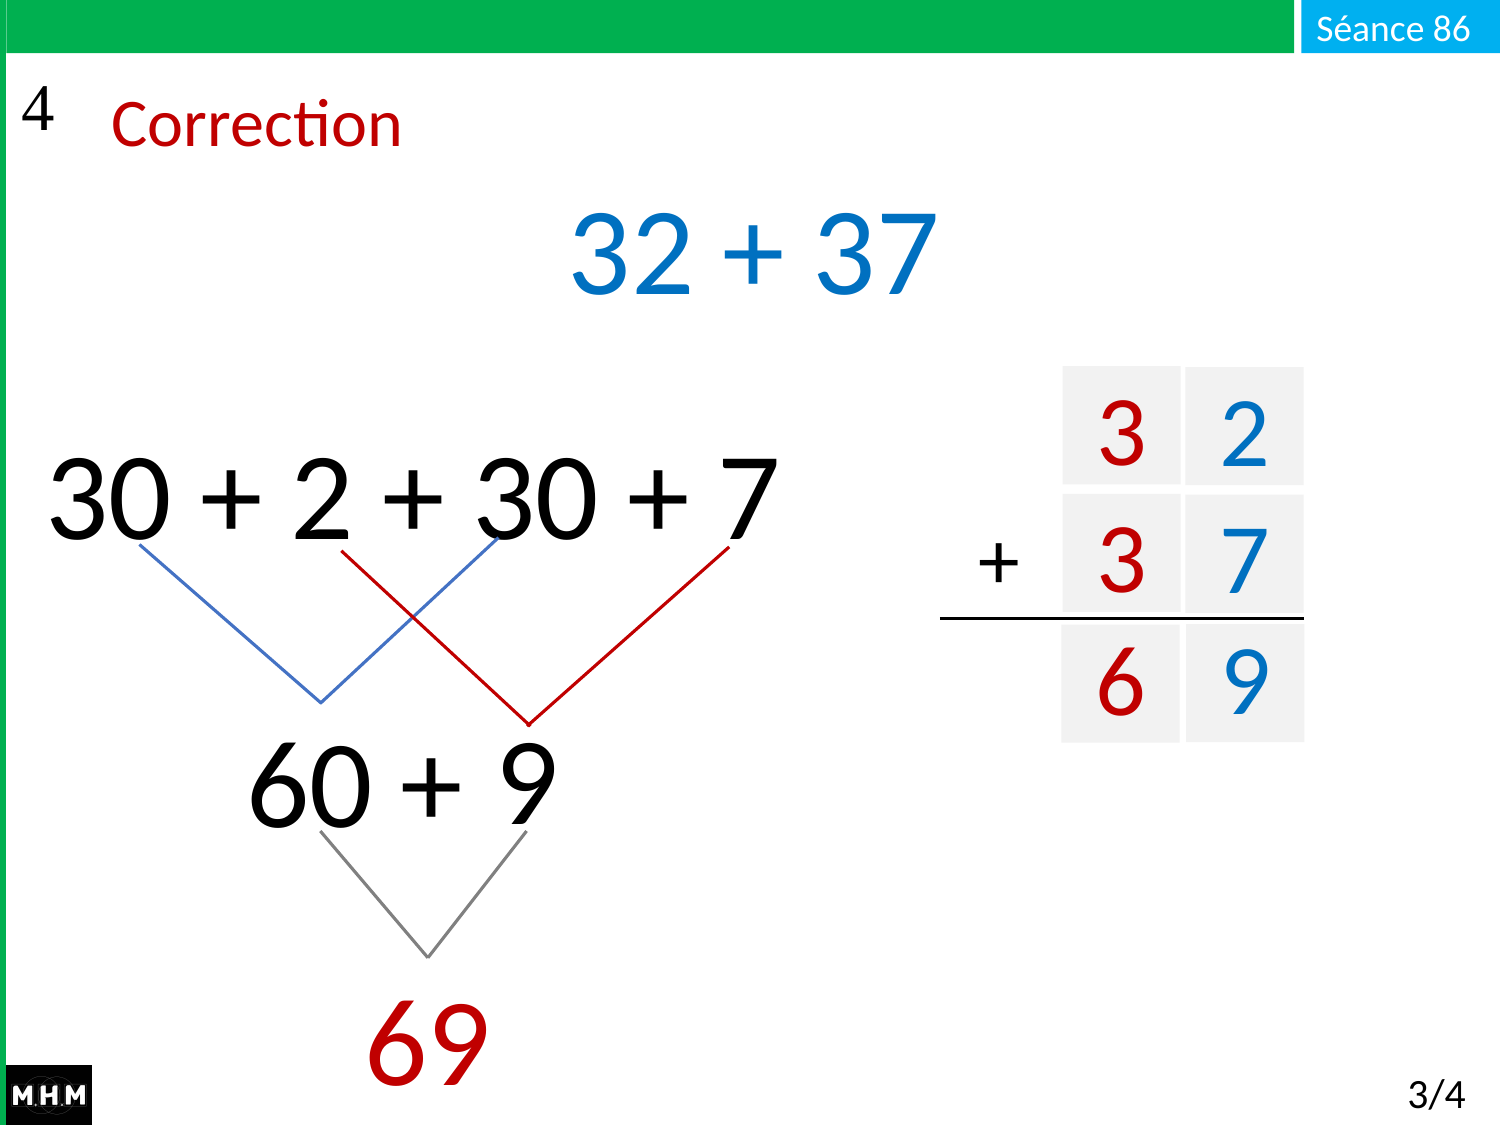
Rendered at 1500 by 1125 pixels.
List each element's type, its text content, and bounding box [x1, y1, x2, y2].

text_box 9 [394, 727, 660, 857]
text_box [527, 546, 730, 727]
title Correction [96, 80, 1391, 170]
text_box 6 [1060, 624, 1181, 744]
text_box 69 [295, 952, 561, 1118]
picture [6, 1065, 92, 1125]
text_box 7 [1184, 494, 1305, 614]
text_box 3 [1061, 493, 1182, 613]
text_box 9 [1185, 623, 1305, 743]
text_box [427, 830, 527, 958]
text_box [320, 537, 499, 704]
text_box 30 + 2 + 30 + 7 [8, 407, 819, 572]
list 3/4 [1373, 1064, 1500, 1125]
text_box + [940, 493, 1060, 617]
text_box 3 [1061, 365, 1182, 485]
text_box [341, 550, 527, 727]
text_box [139, 544, 320, 704]
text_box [320, 830, 427, 958]
text_box 2 [1184, 366, 1305, 486]
text_box 32 + 37 [526, 162, 981, 327]
text_box 60 + [221, 704, 394, 861]
